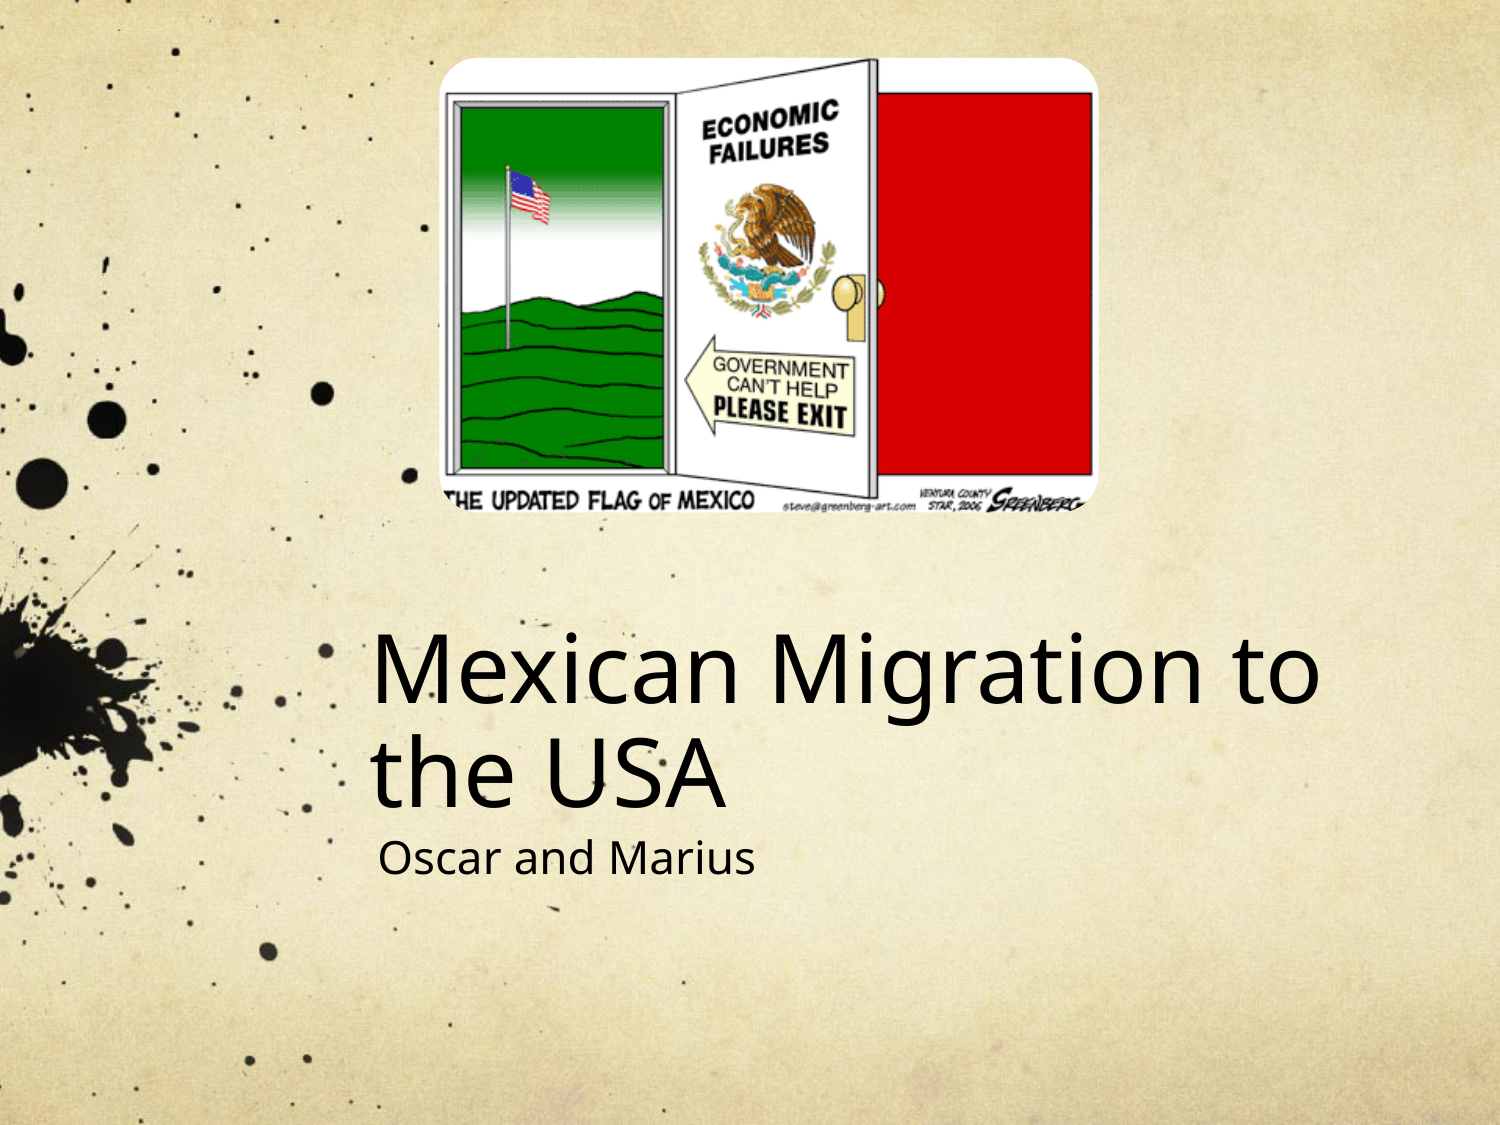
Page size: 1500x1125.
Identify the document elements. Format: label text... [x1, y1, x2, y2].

subtitle Oscar and Marius [362, 829, 1425, 1023]
picture [0, 0, 1500, 1125]
text_box [25, 0, 685, 238]
title Mexican Migration to the USA [362, 512, 1425, 827]
